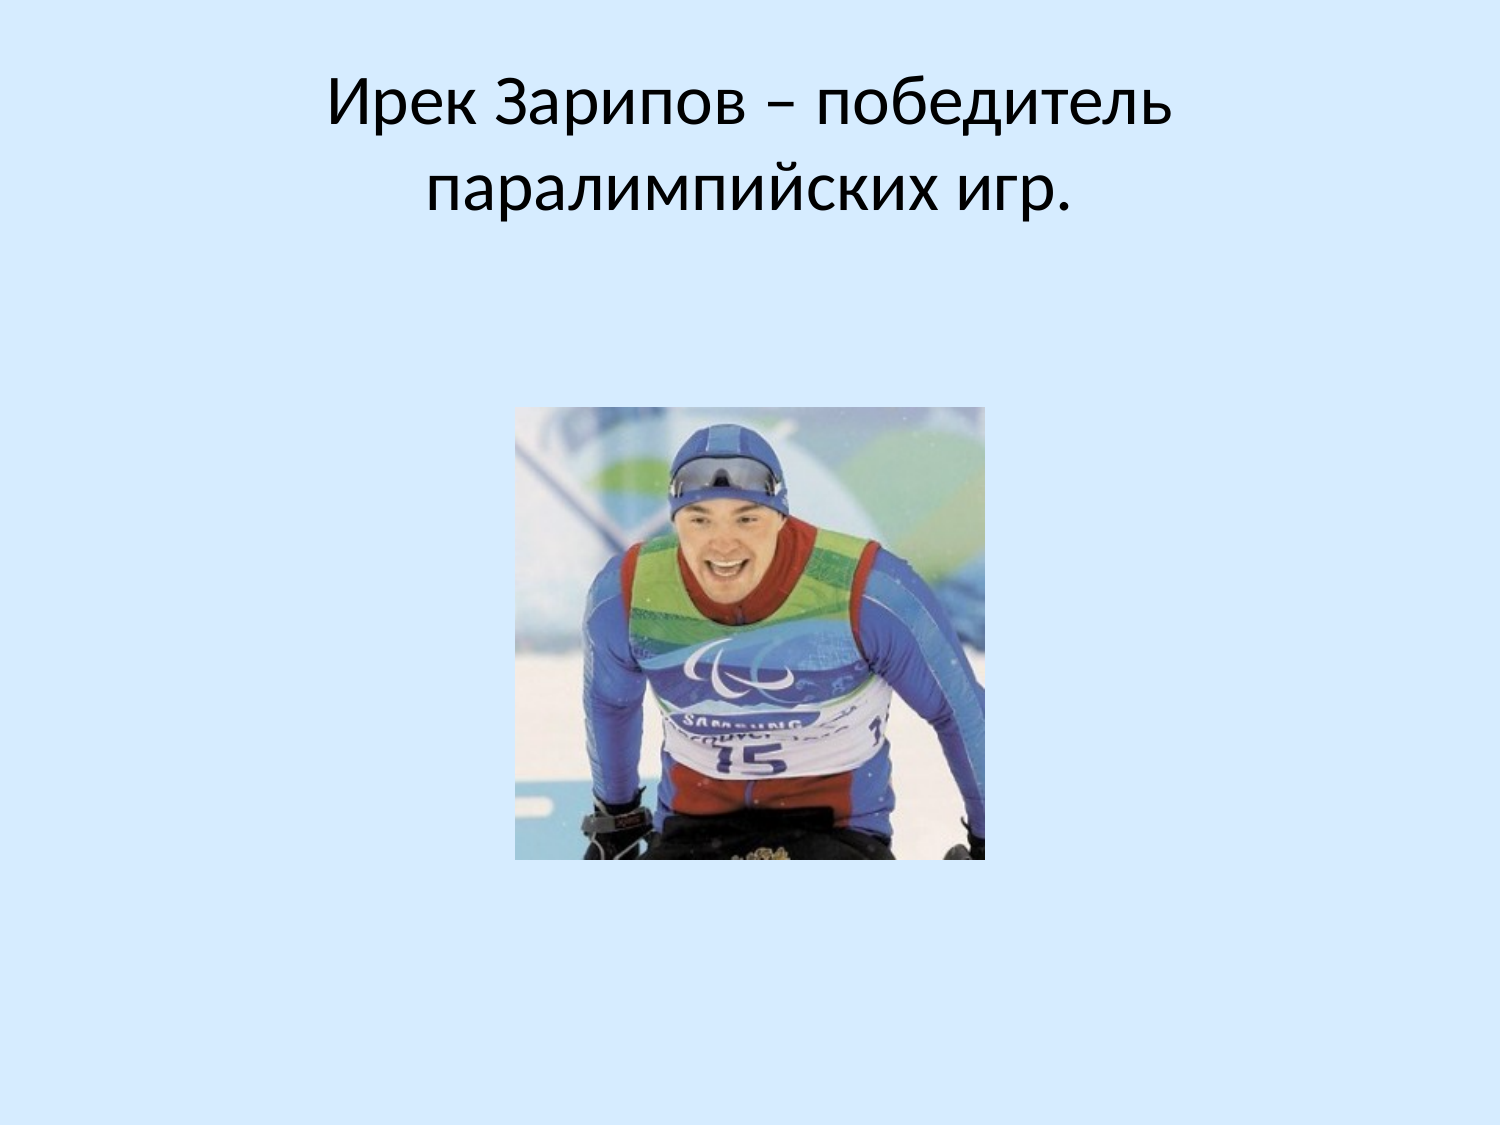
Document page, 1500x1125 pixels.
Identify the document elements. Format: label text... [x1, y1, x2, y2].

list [515, 407, 985, 860]
title Ирек Зарипов – победитель паралимпийских игр. [75, 45, 1425, 233]
